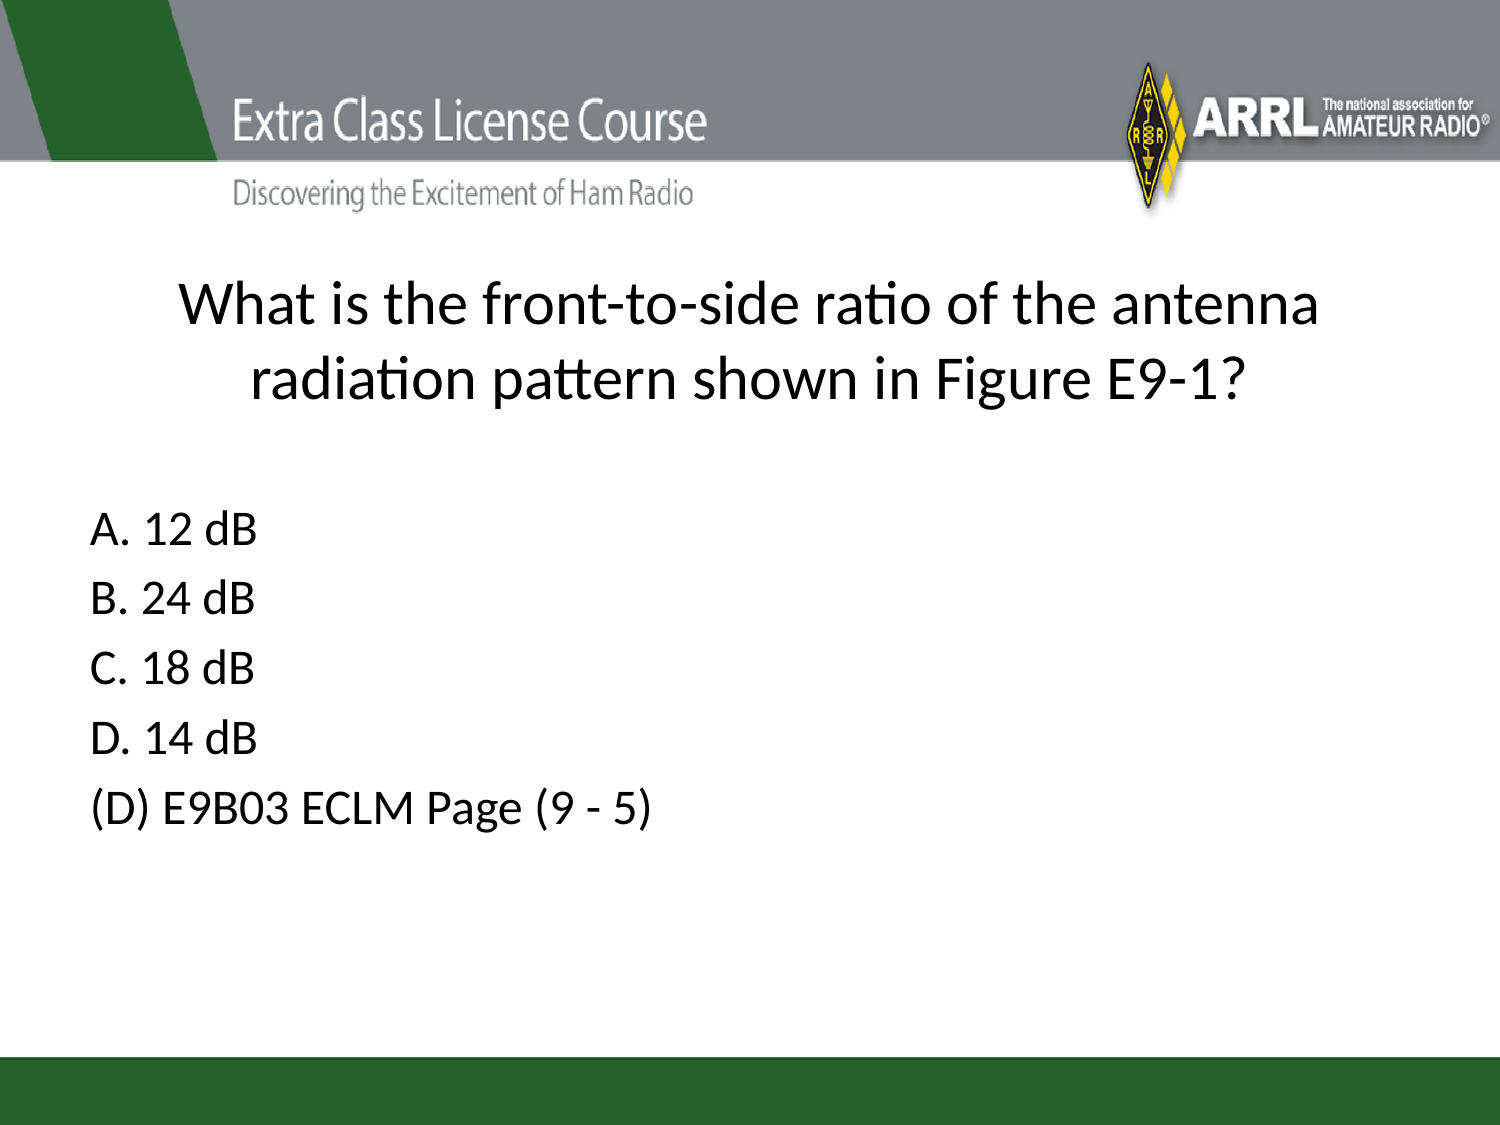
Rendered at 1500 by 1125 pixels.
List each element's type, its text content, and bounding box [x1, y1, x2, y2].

title What is the front-to-side ratio of the antenna radiation pattern shown in Figure E9-1? [75, 254, 1425, 435]
list A. 12 dB B. 24 dB C. 18 dB D. 14 dB (D) E9B03 ECLM Page (9 - 5) [75, 487, 1425, 1005]
picture [0, 0, 1500, 1125]
